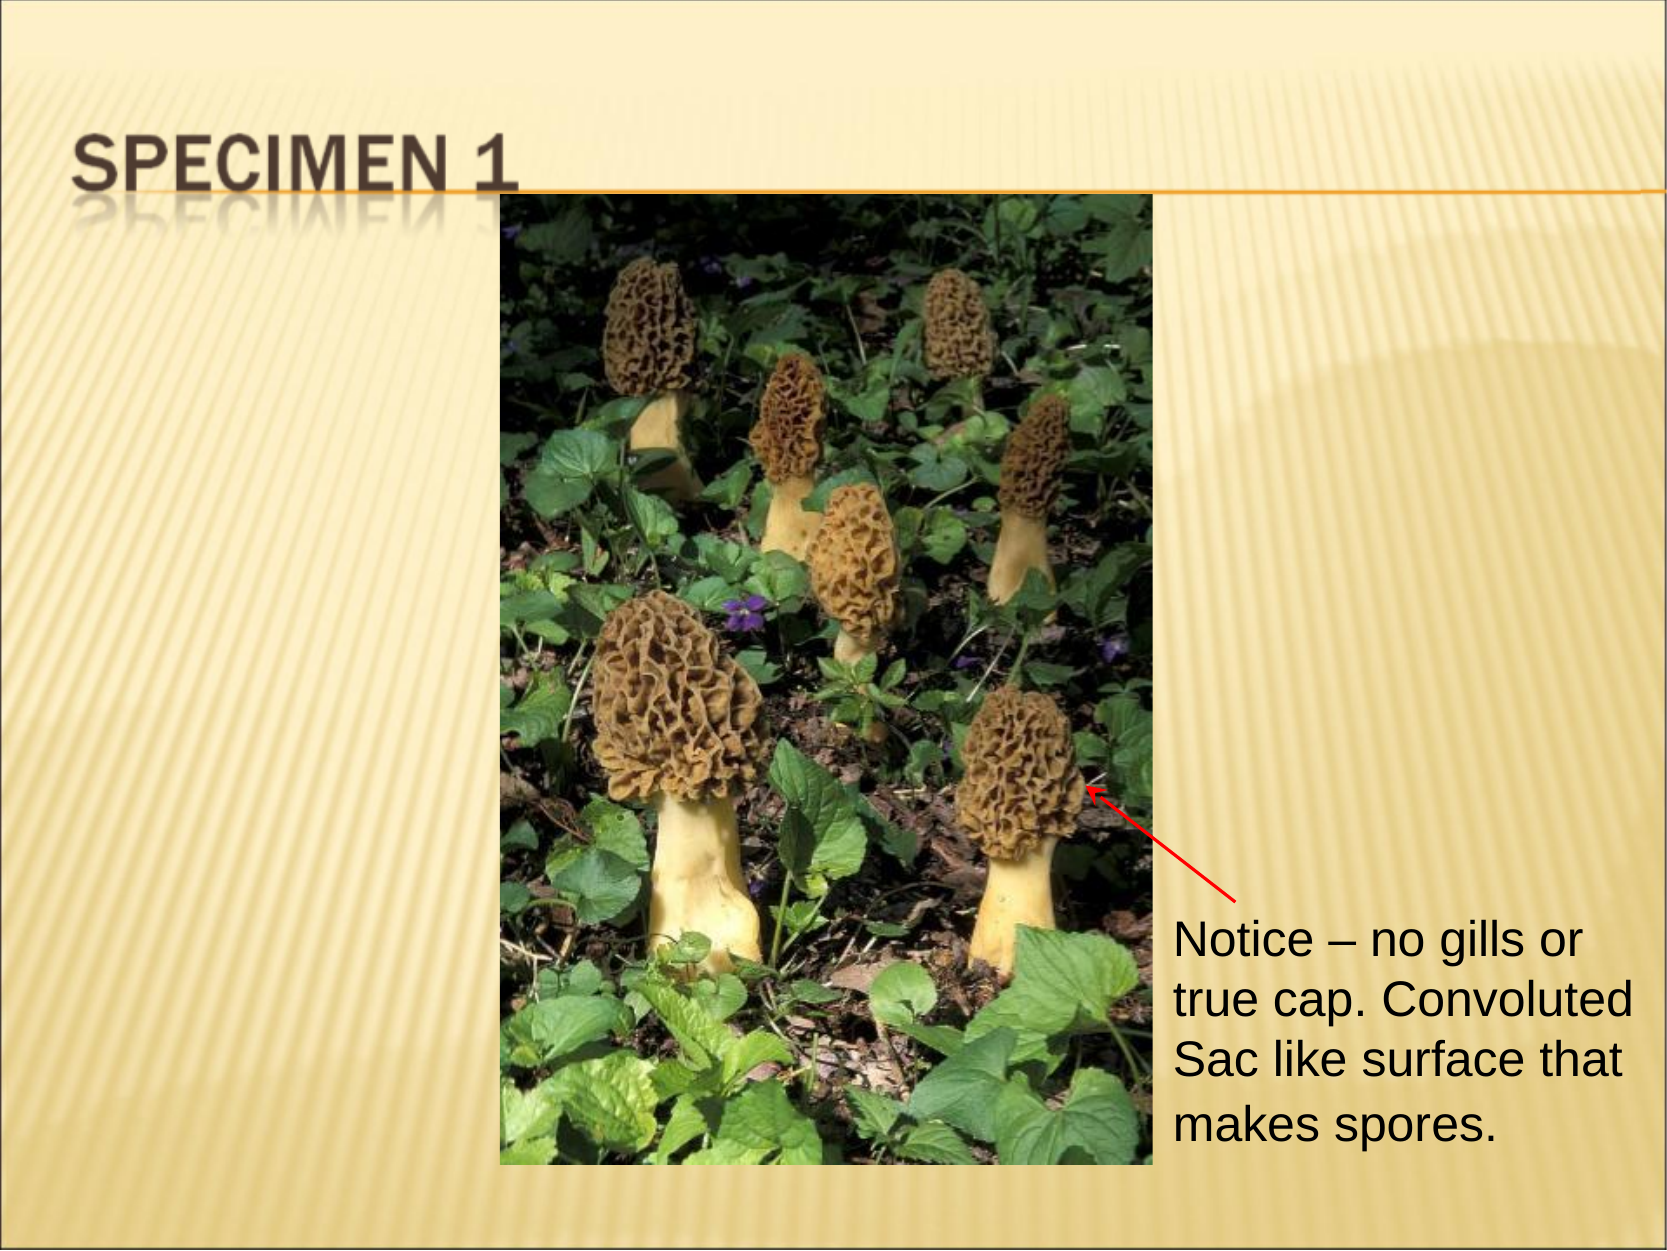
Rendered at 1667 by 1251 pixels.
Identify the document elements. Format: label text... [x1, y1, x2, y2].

text_box Notice – no gills or true cap. Convoluted Sac like surface that makes spores. [1166, 900, 1667, 1166]
text_box [499, 194, 1153, 1165]
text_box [1085, 785, 1236, 903]
picture [0, 0, 1667, 1250]
text_box [17, 81, 1641, 294]
